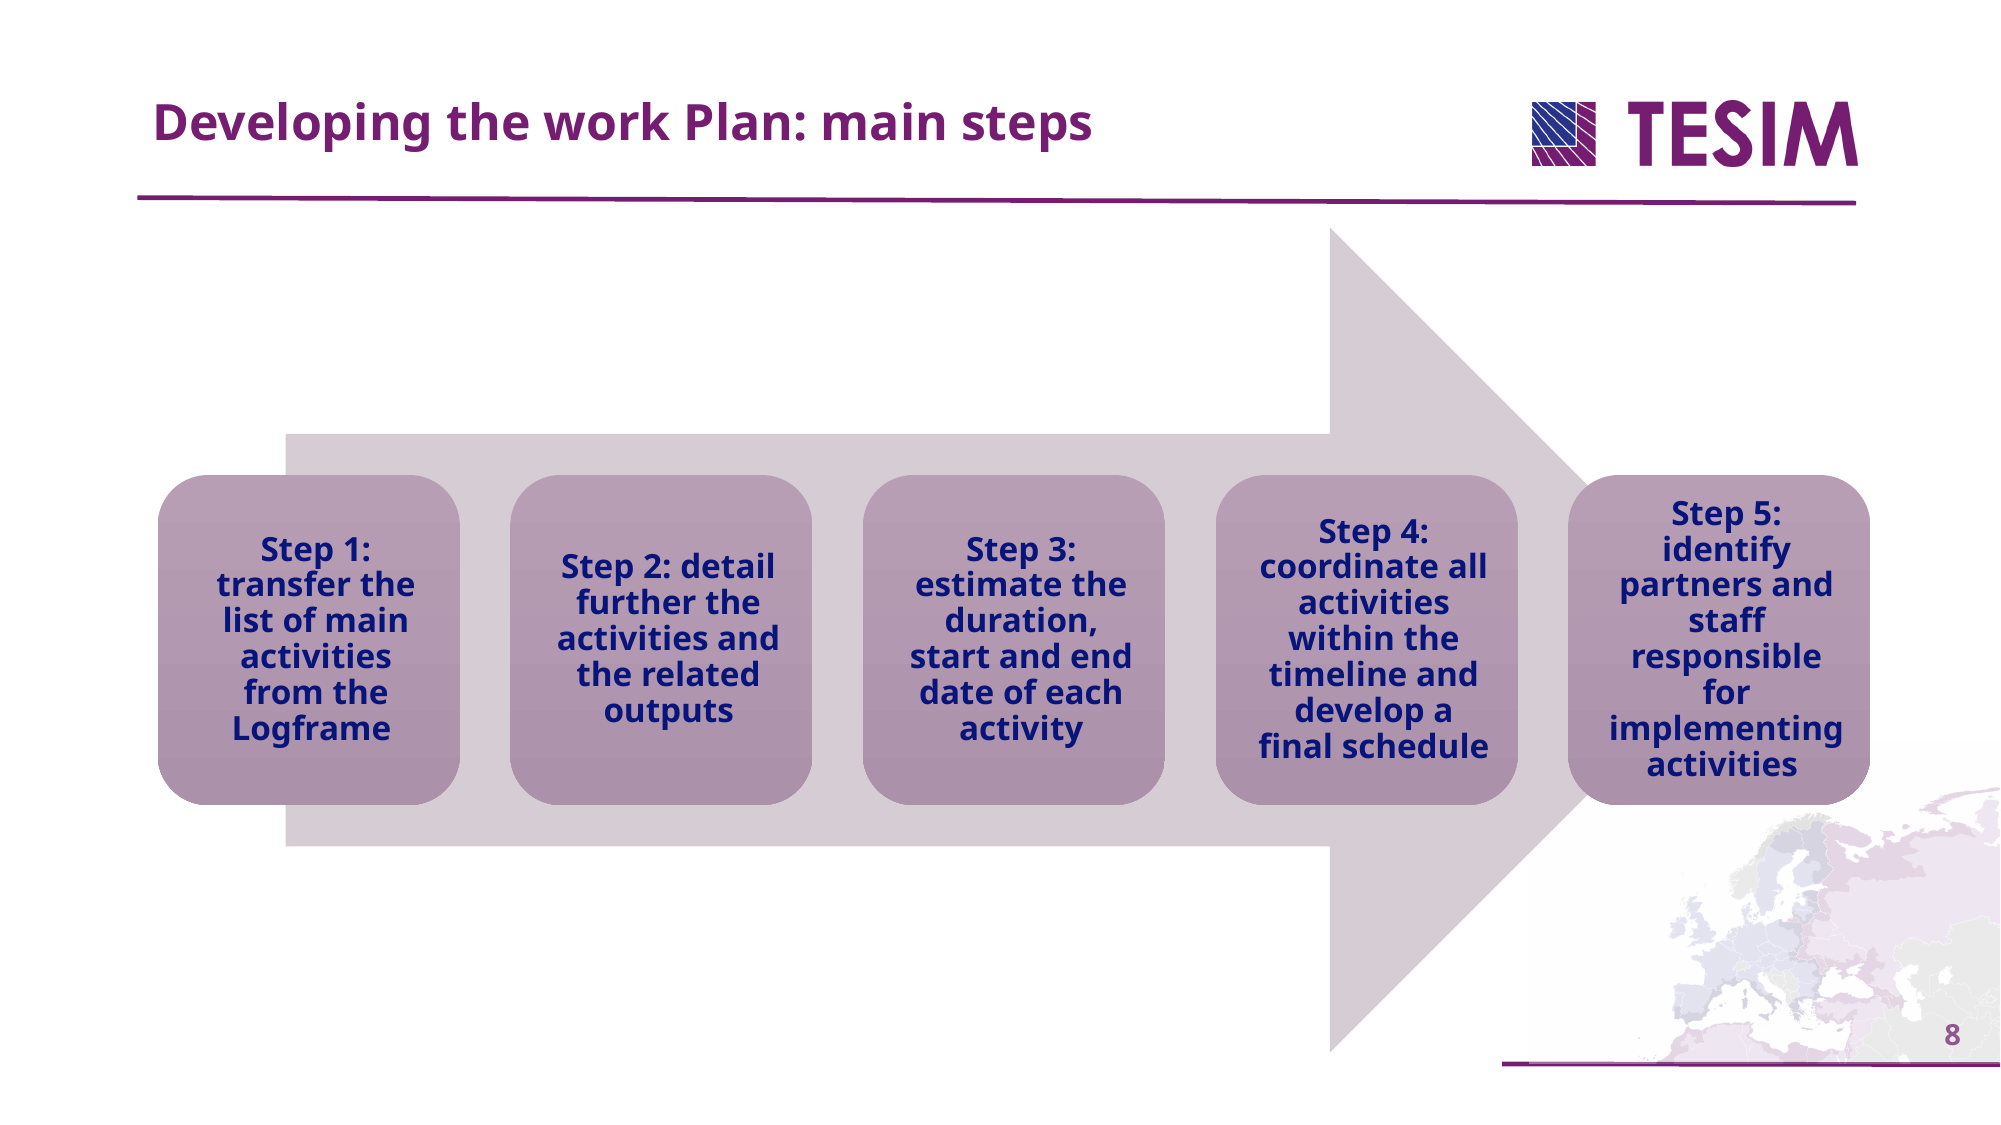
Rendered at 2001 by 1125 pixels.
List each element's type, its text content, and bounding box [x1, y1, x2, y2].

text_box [157, 227, 1871, 1053]
list Developing the work Plan: main steps [137, 90, 1597, 188]
picture [1597, 100, 1858, 167]
